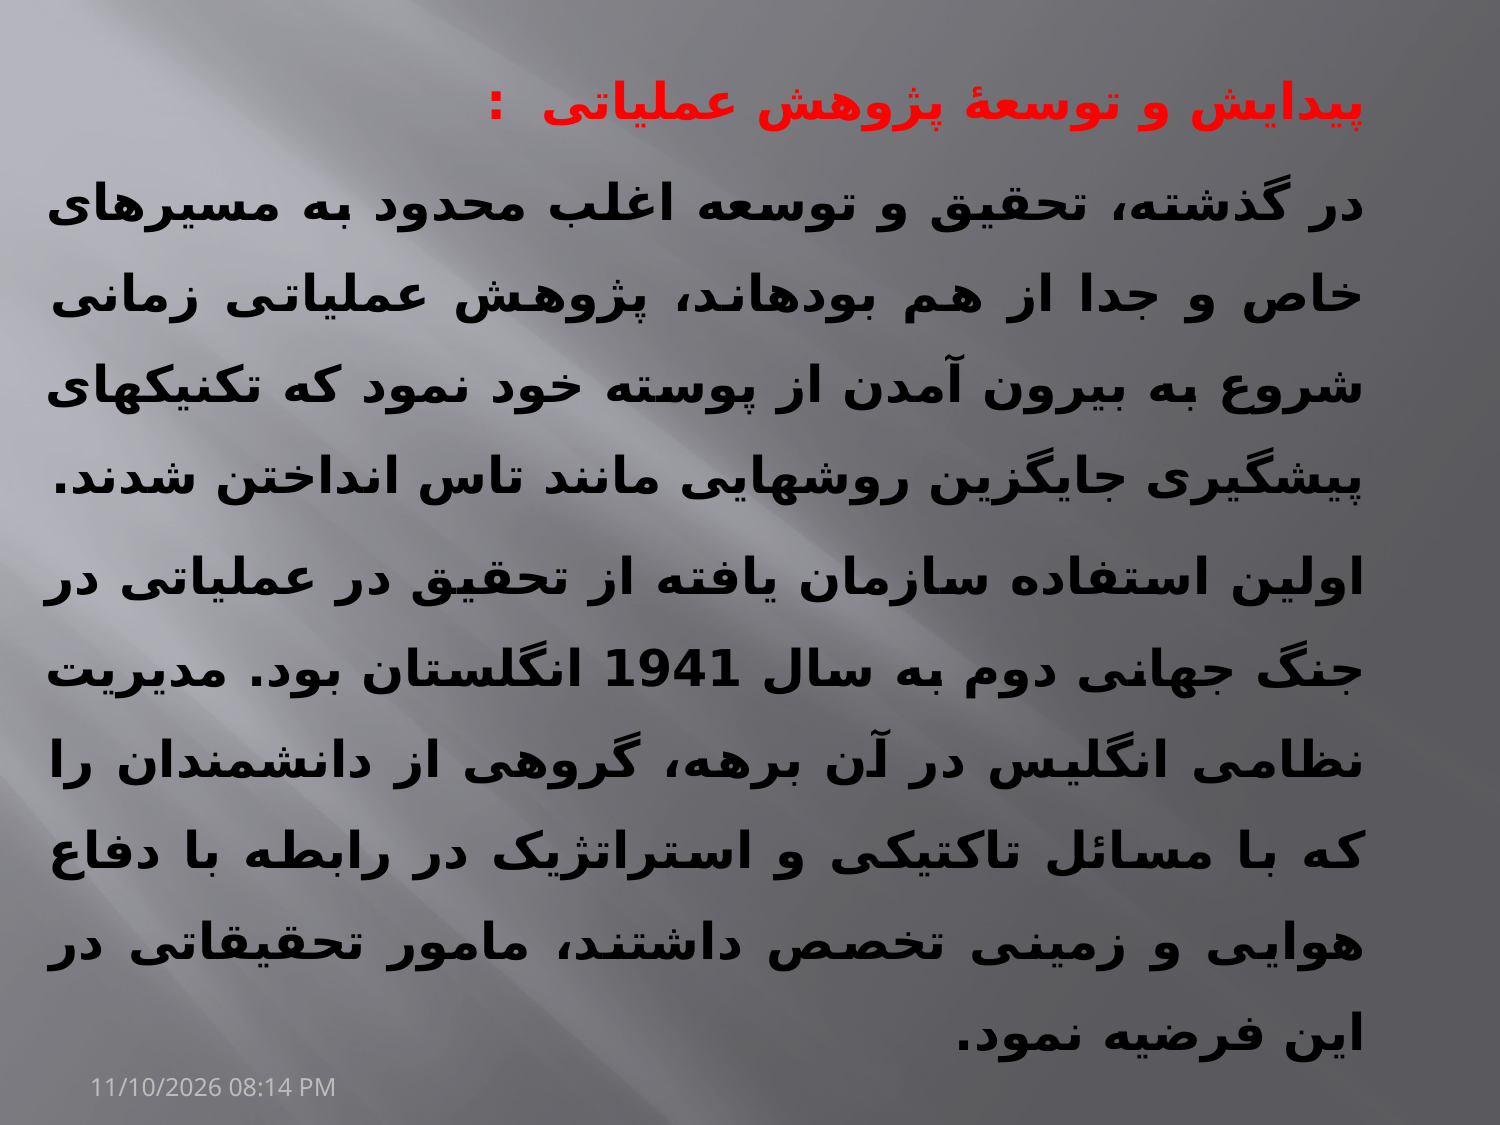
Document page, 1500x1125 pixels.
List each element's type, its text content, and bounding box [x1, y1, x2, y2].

slide_number 20/مارس/1 [75, 1052, 425, 1113]
list پیدایش و توسعۀ پژوهش عملیاتی : در گذشته، تحقیق و توسعه اغلب محدود به مسیرهای خاص و جدا از هم بوده­اند، پژوهش عملیاتی زمانی شروع به بیرون آمدن از پوسته خود نمود که تکنیک­های پیشگیری جایگزین روشهایی مانند تاس انداختن شدند. اولین استفاده سازمان یافته از تحقیق در عملیاتی در جنگ جهانی دوم به سال 1941 انگلستان بود. مدیریت نظامی انگلیس در آن برهه، گروهی از دانشمندان را که با مسائل تاکتیکی و استراتژیک در رابطه با دفاع هوایی و زمینی تخصص داشتند، مامور تحقیقاتی در این فرضیه نمود. [29, 30, 1459, 1094]
